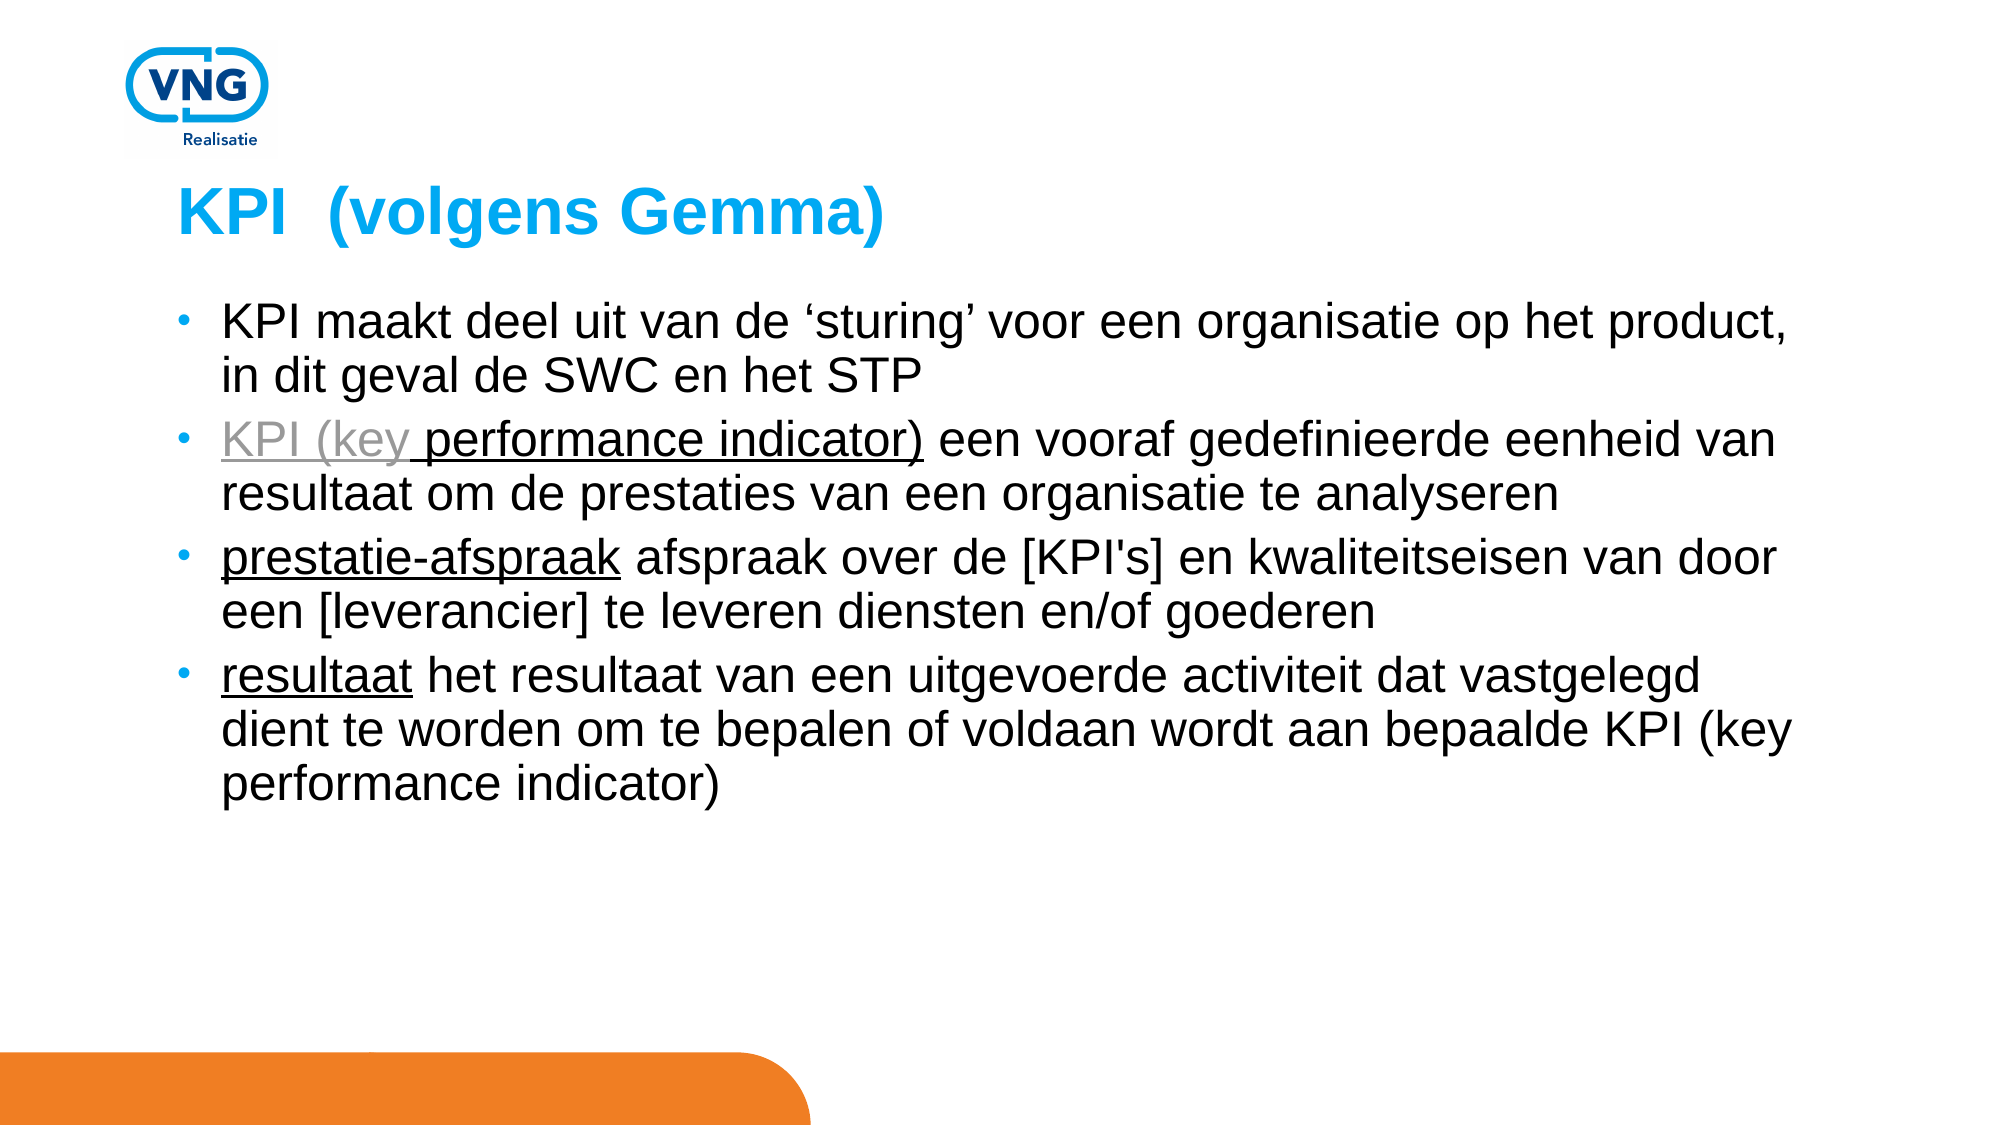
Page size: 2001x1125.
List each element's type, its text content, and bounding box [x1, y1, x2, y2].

picture [124, 40, 278, 159]
list KPI maakt deel uit van de ‘sturing’ voor een organisatie op het product, in dit geval de SWC en het STP KPI (key performance indicator) een vooraf gedefinieerde eenheid van resultaat om de prestaties van een organisatie te analyseren prestatie-afspraak afspraak over de [KPI's] en kwaliteitseisen van door een [leverancier] te leveren diensten en/of goederen resultaat het resultaat van een uitgevoerde activiteit dat vastgelegd dient te worden om te bepalen of voldaan wordt aan bepaalde KPI (key performance indicator) [177, 295, 1823, 1034]
title KPI (volgens Gemma) [177, 177, 1823, 295]
